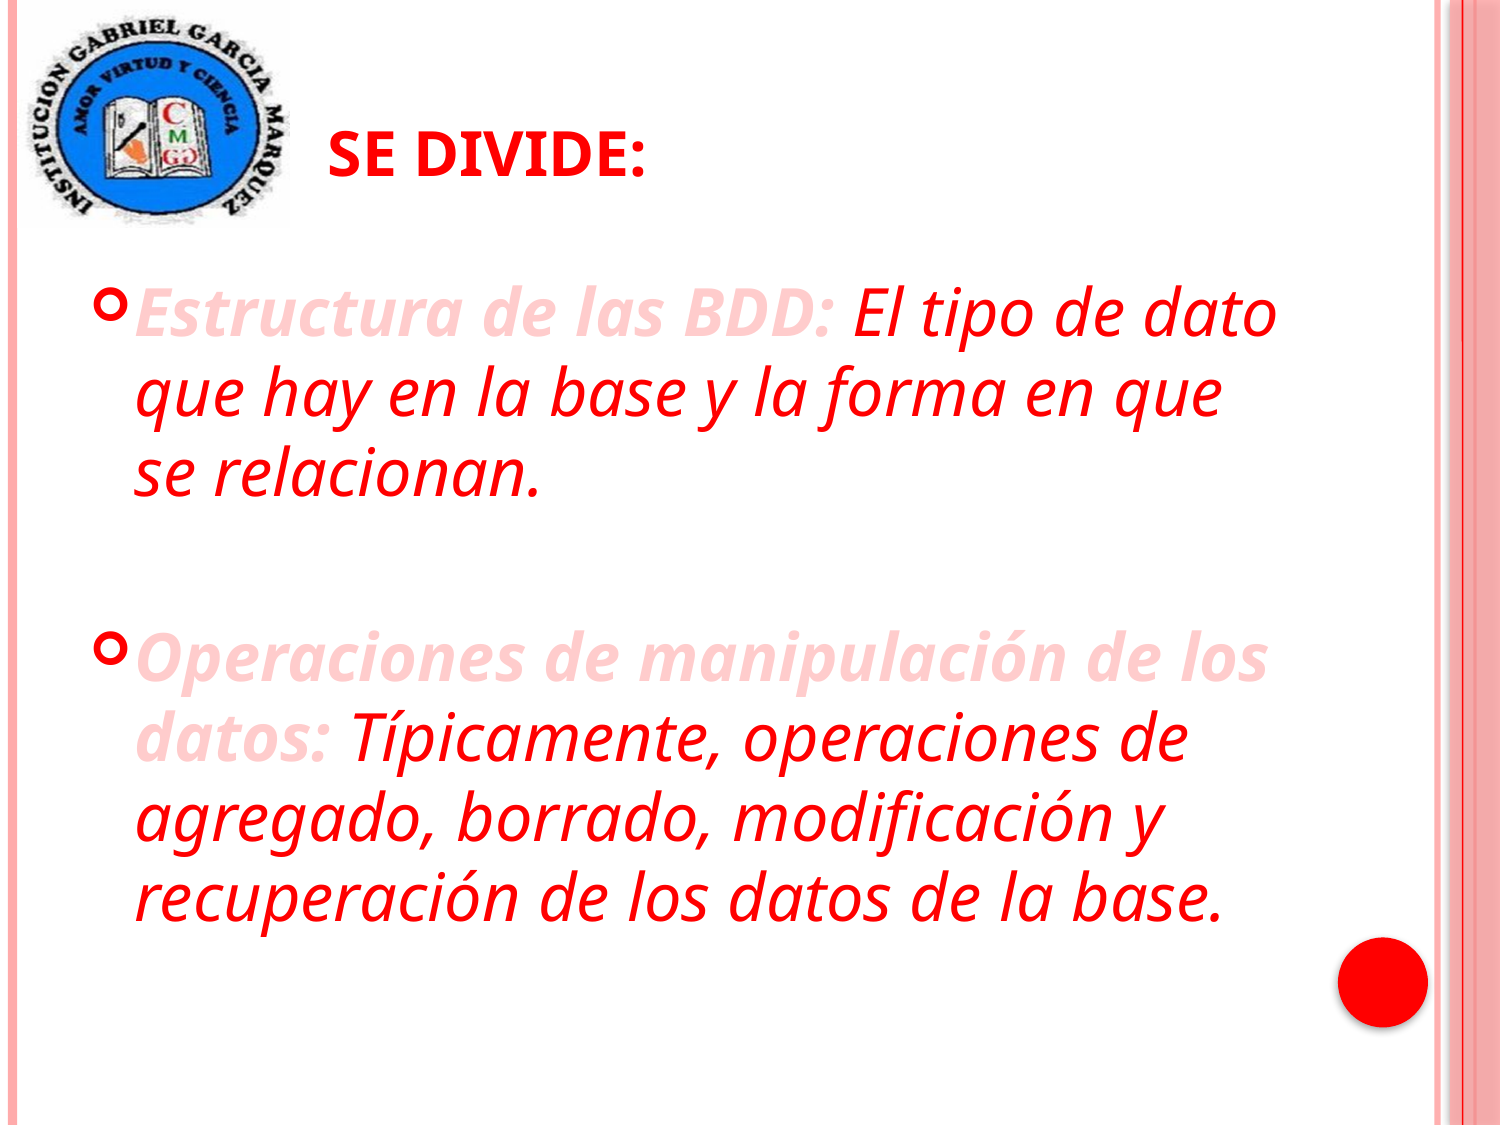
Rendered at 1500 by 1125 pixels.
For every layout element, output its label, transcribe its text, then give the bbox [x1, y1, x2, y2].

picture [17, 0, 290, 229]
list Estructura de las BDD: El tipo de dato que hay en la base y la forma en que se relacionan. Operaciones de manipulación de los datos: Típicamente, operaciones de agregado, borrado, modificación y recuperación de los datos de la base. [75, 262, 1300, 1062]
title Se divide: [312, 78, 1010, 197]
